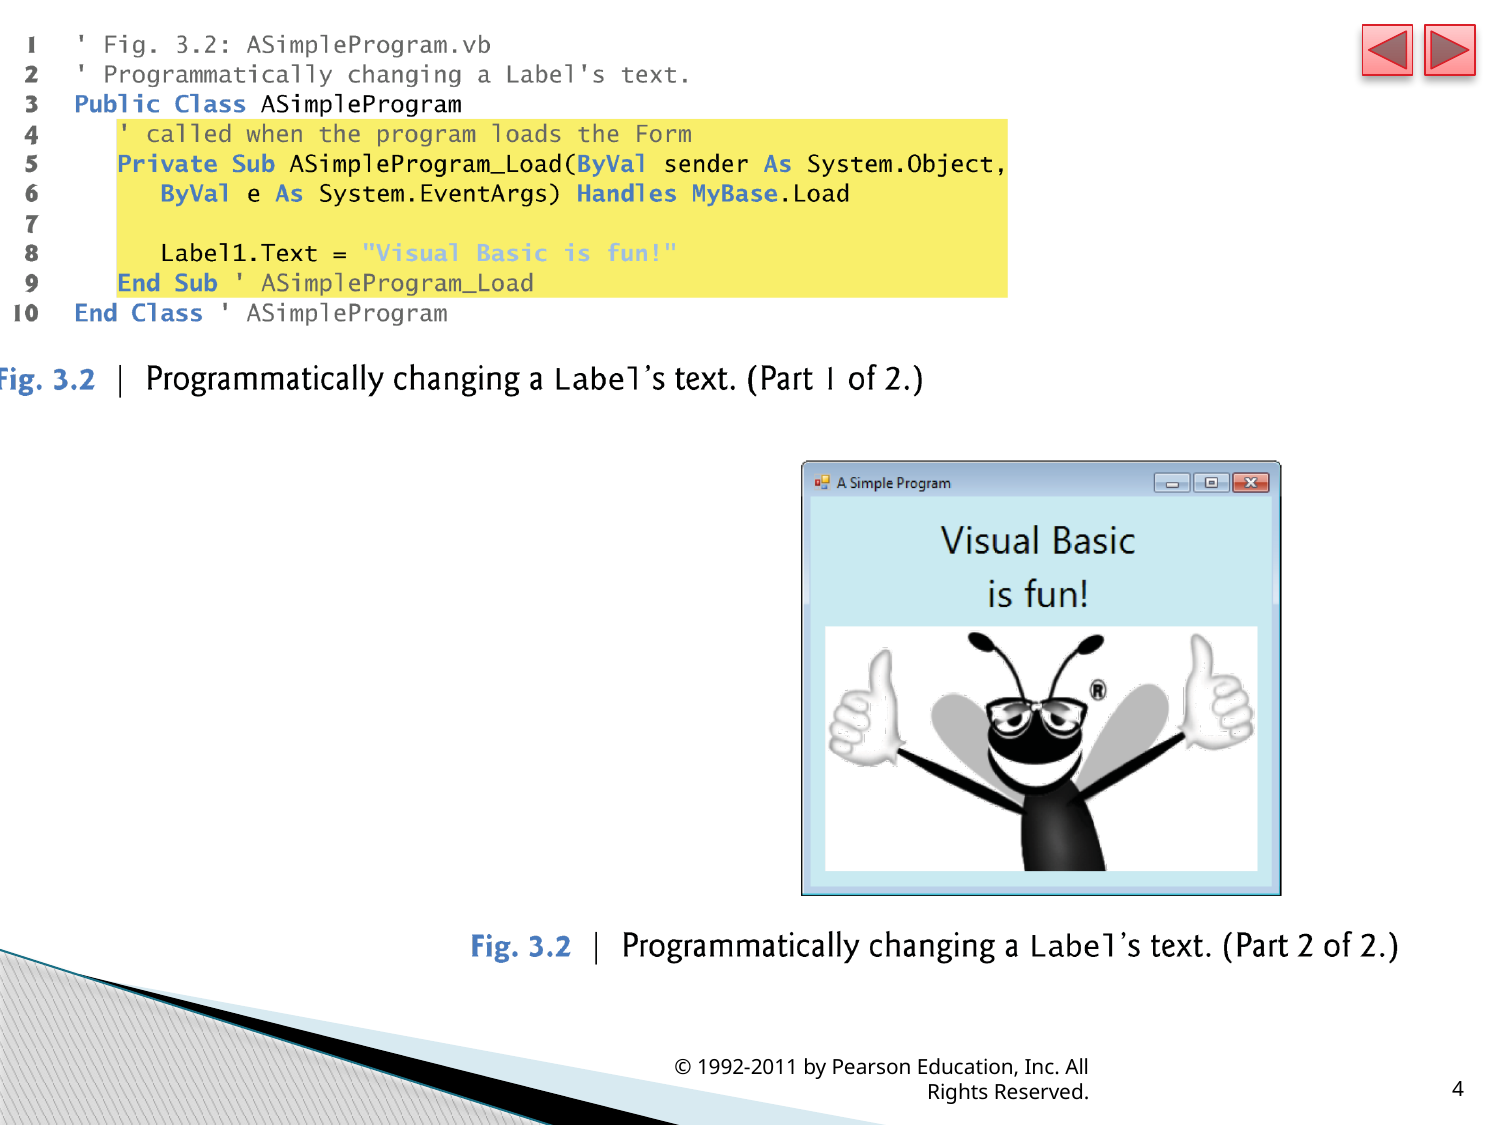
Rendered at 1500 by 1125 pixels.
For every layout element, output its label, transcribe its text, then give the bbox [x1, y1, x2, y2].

slide_number 4 [1418, 1051, 1479, 1112]
picture [0, 0, 1038, 406]
picture [424, 437, 1413, 1001]
footer © 1992-2011 by Pearson Education, Inc. All Rights Reserved. [650, 1051, 1105, 1112]
